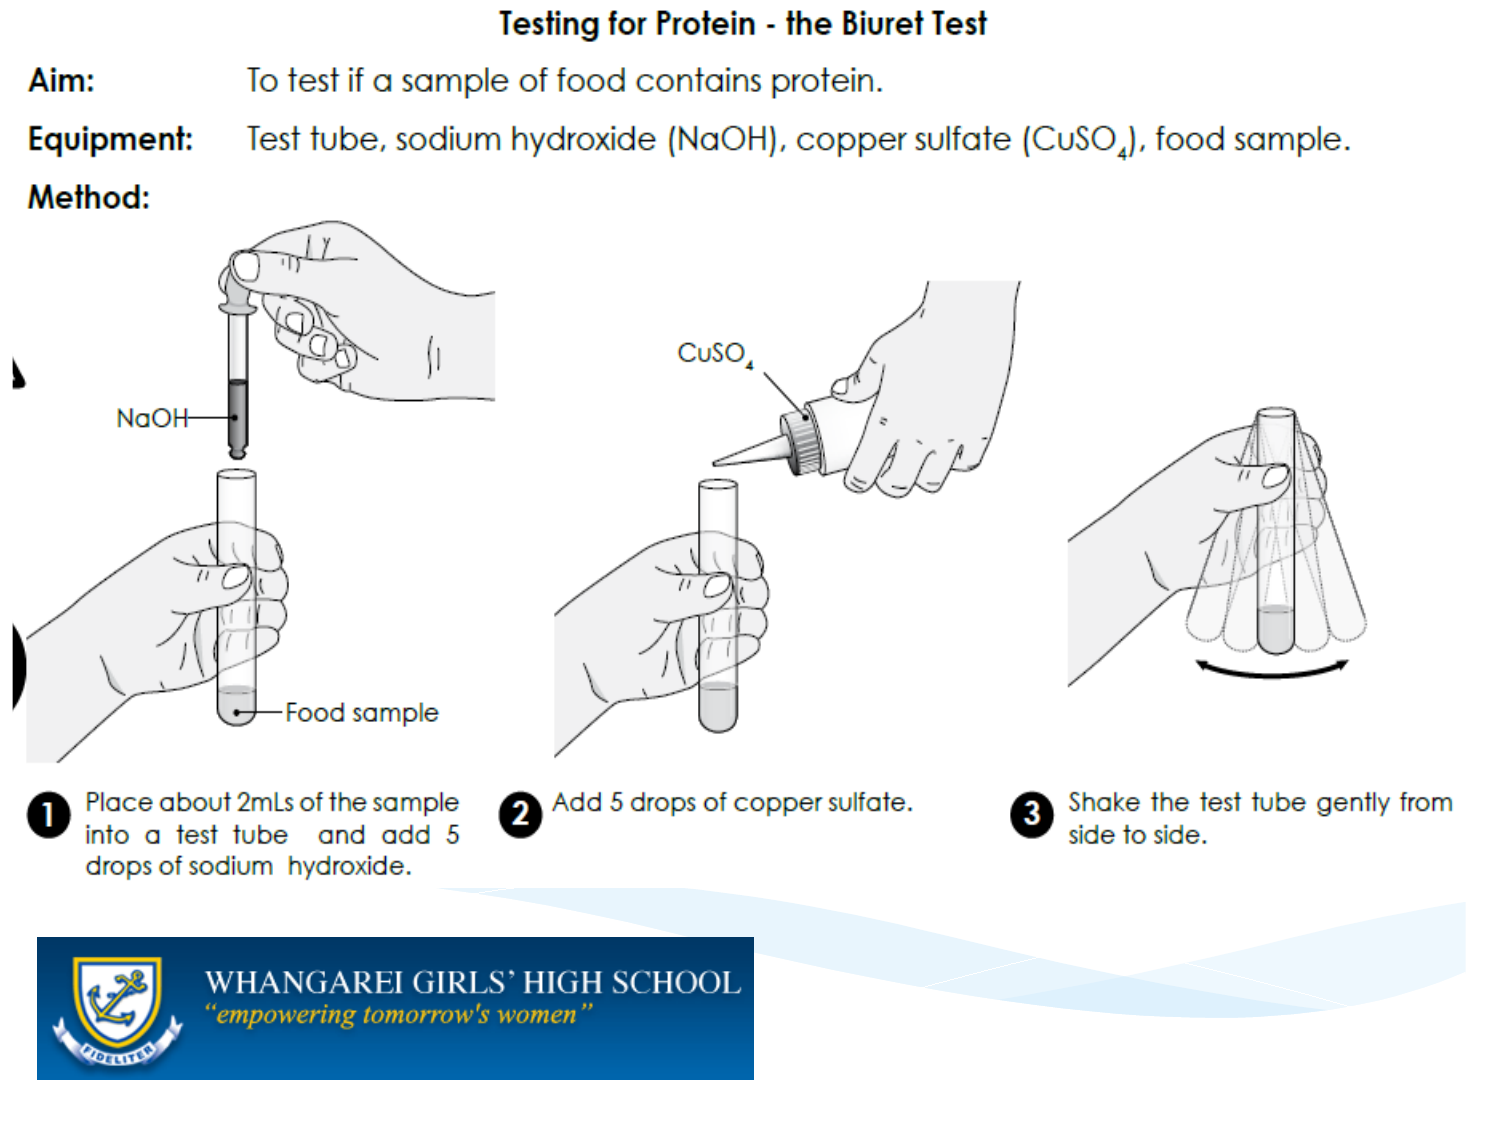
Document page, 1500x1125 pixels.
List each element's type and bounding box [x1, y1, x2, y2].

picture [37, 937, 754, 1080]
picture [12, 0, 1472, 888]
